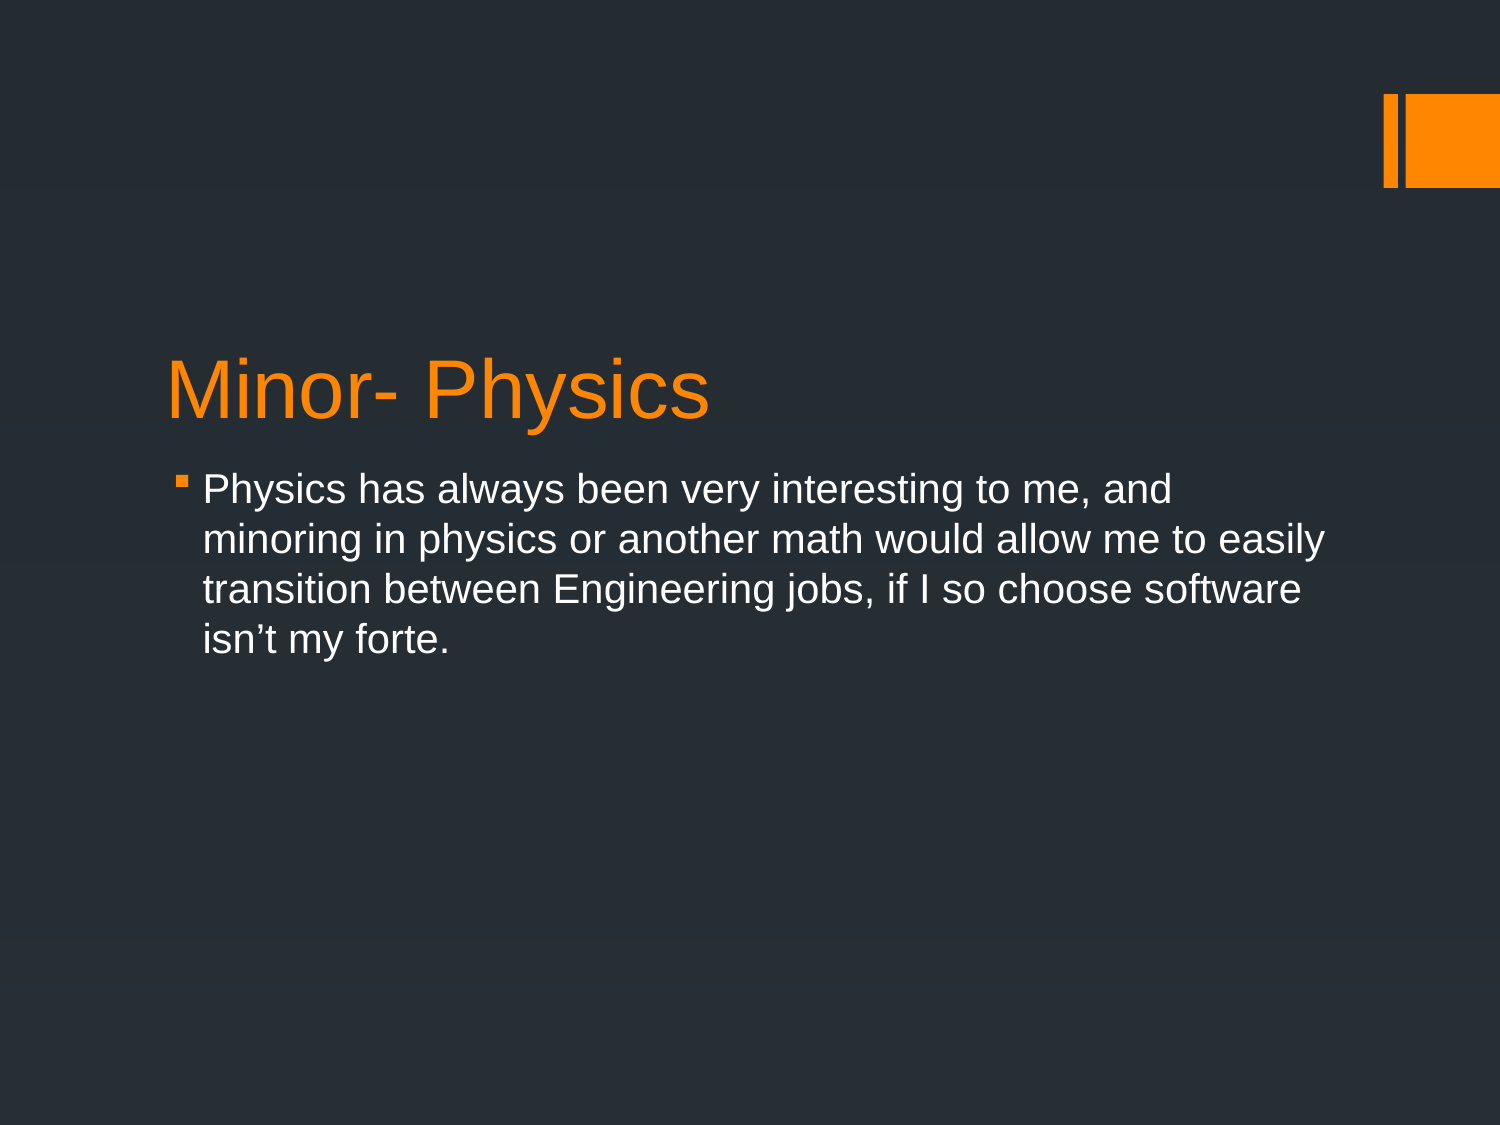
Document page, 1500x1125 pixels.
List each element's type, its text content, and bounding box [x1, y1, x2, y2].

title Minor- Physics [150, 253, 1350, 443]
list Physics has always been very interesting to me, and minoring in physics or another math would allow me to easily transition between Engineering jobs, if I so choose software isn’t my forte. [150, 454, 1350, 1035]
